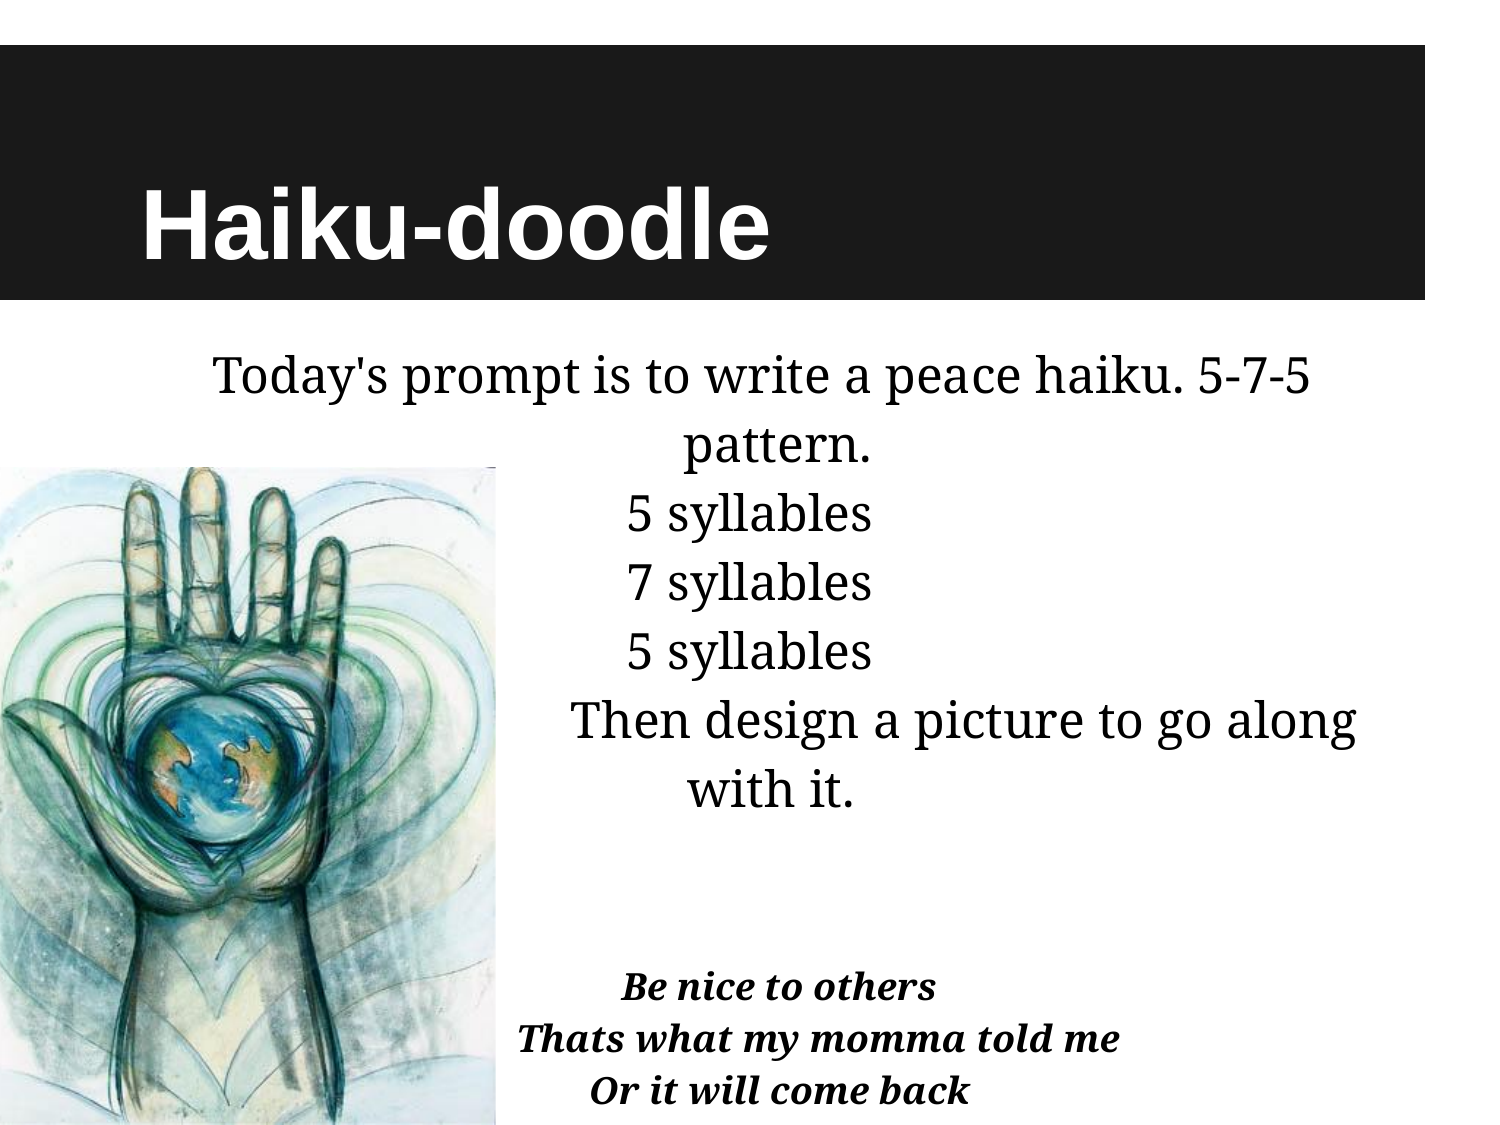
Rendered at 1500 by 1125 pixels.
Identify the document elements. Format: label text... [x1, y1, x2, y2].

title Haiku-doodle [75, 76, 1425, 295]
list Today's prompt is to write a peace haiku. 5-7-5 pattern. 5 syllables 7 syllables 5 syllables Then design a picture to go along with it. Be nice to others Thats what my momma told me Or it will come back [75, 319, 1425, 1125]
text_box [0, 467, 496, 1125]
